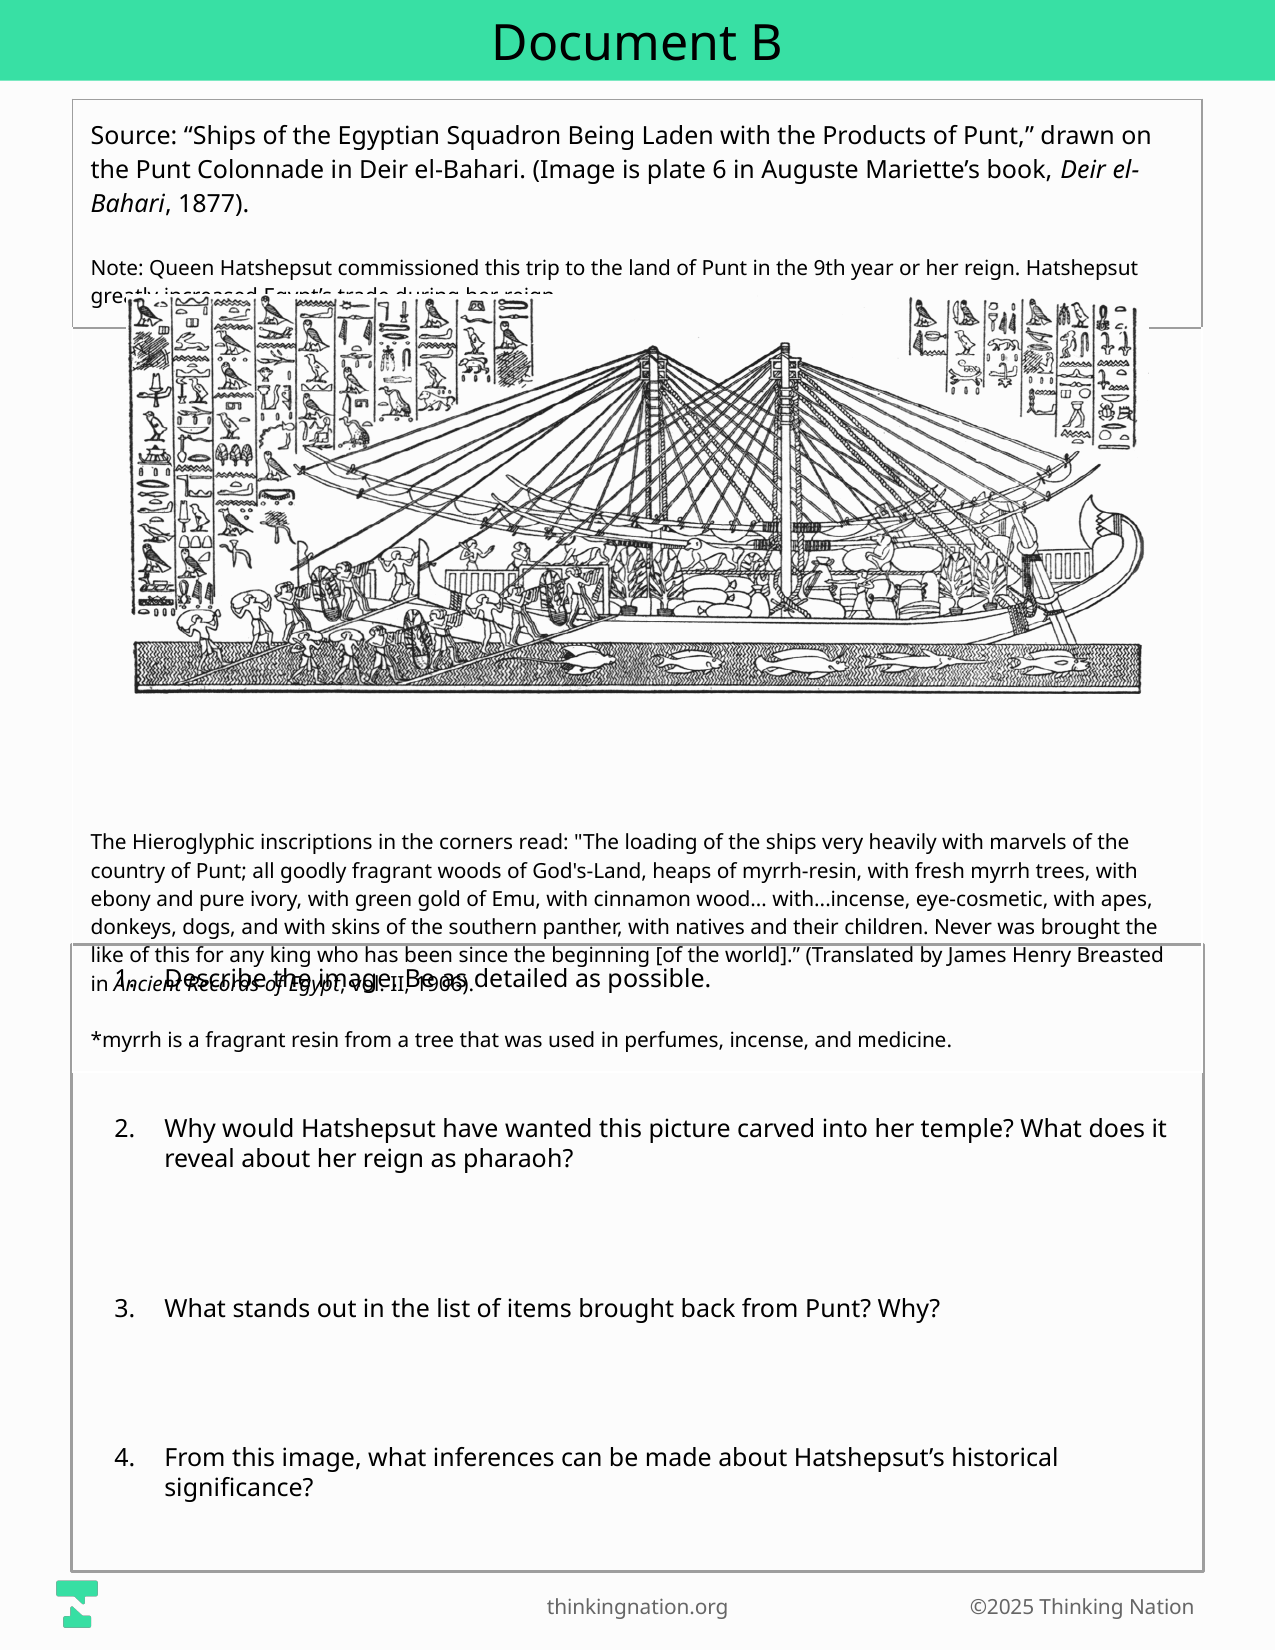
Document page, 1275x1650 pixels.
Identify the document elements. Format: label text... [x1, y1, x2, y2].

table_cell The Hieroglyphic inscriptions in the corners read: "The loading of the ships very heavily with marvels of the country of Punt; all goodly fragrant woods of God's-Land, heaps of myrrh-resin, with fresh myrrh trees, with ebony and pure ivory, with green gold of Emu, with cinnamon wood… with...incense, eye-cosmetic, with apes, donkeys, dogs, and with skins of the southern panther, with natives and their children. Never was brought the like of this for any king who has been since the beginning [of the world].” (Translated by James Henry Breasted in Ancient Records of Egypt, vol. II, 1906). *myrrh is a fragrant resin from a tree that was used in perfumes, incense, and medicine. [73, 329, 1201, 1071]
text_box thinkingnation.org [486, 1579, 789, 1630]
text_box Document B [0, 0, 1275, 81]
picture [44, 1571, 110, 1637]
text_box ©2025 Thinking Nation [907, 1579, 1210, 1630]
text_box Describe the image. Be as detailed as possible. Why would Hatshepsut have wanted this picture carved into her temple? What does it reveal about her reign as pharaoh? What stands out in the list of items brought back from Punt? Why? From this image, what inferences can be made about Hatshepsut’s historical significance? [71, 944, 1204, 1572]
table_header Source: “Ships of the Egyptian Squadron Being Laden with the Products of Punt,” drawn on the Punt Colonnade in Deir el-Bahari. (Image is plate 6 in Auguste Mariette’s book, Deir el-Bahari, 1877). Note: Queen Hatshepsut commissioned this trip to the land of Punt in the 9th year or her reign. Hatshepsut greatly increased Egypt’s trade during her reign. [73, 100, 1201, 327]
picture [126, 294, 1149, 695]
